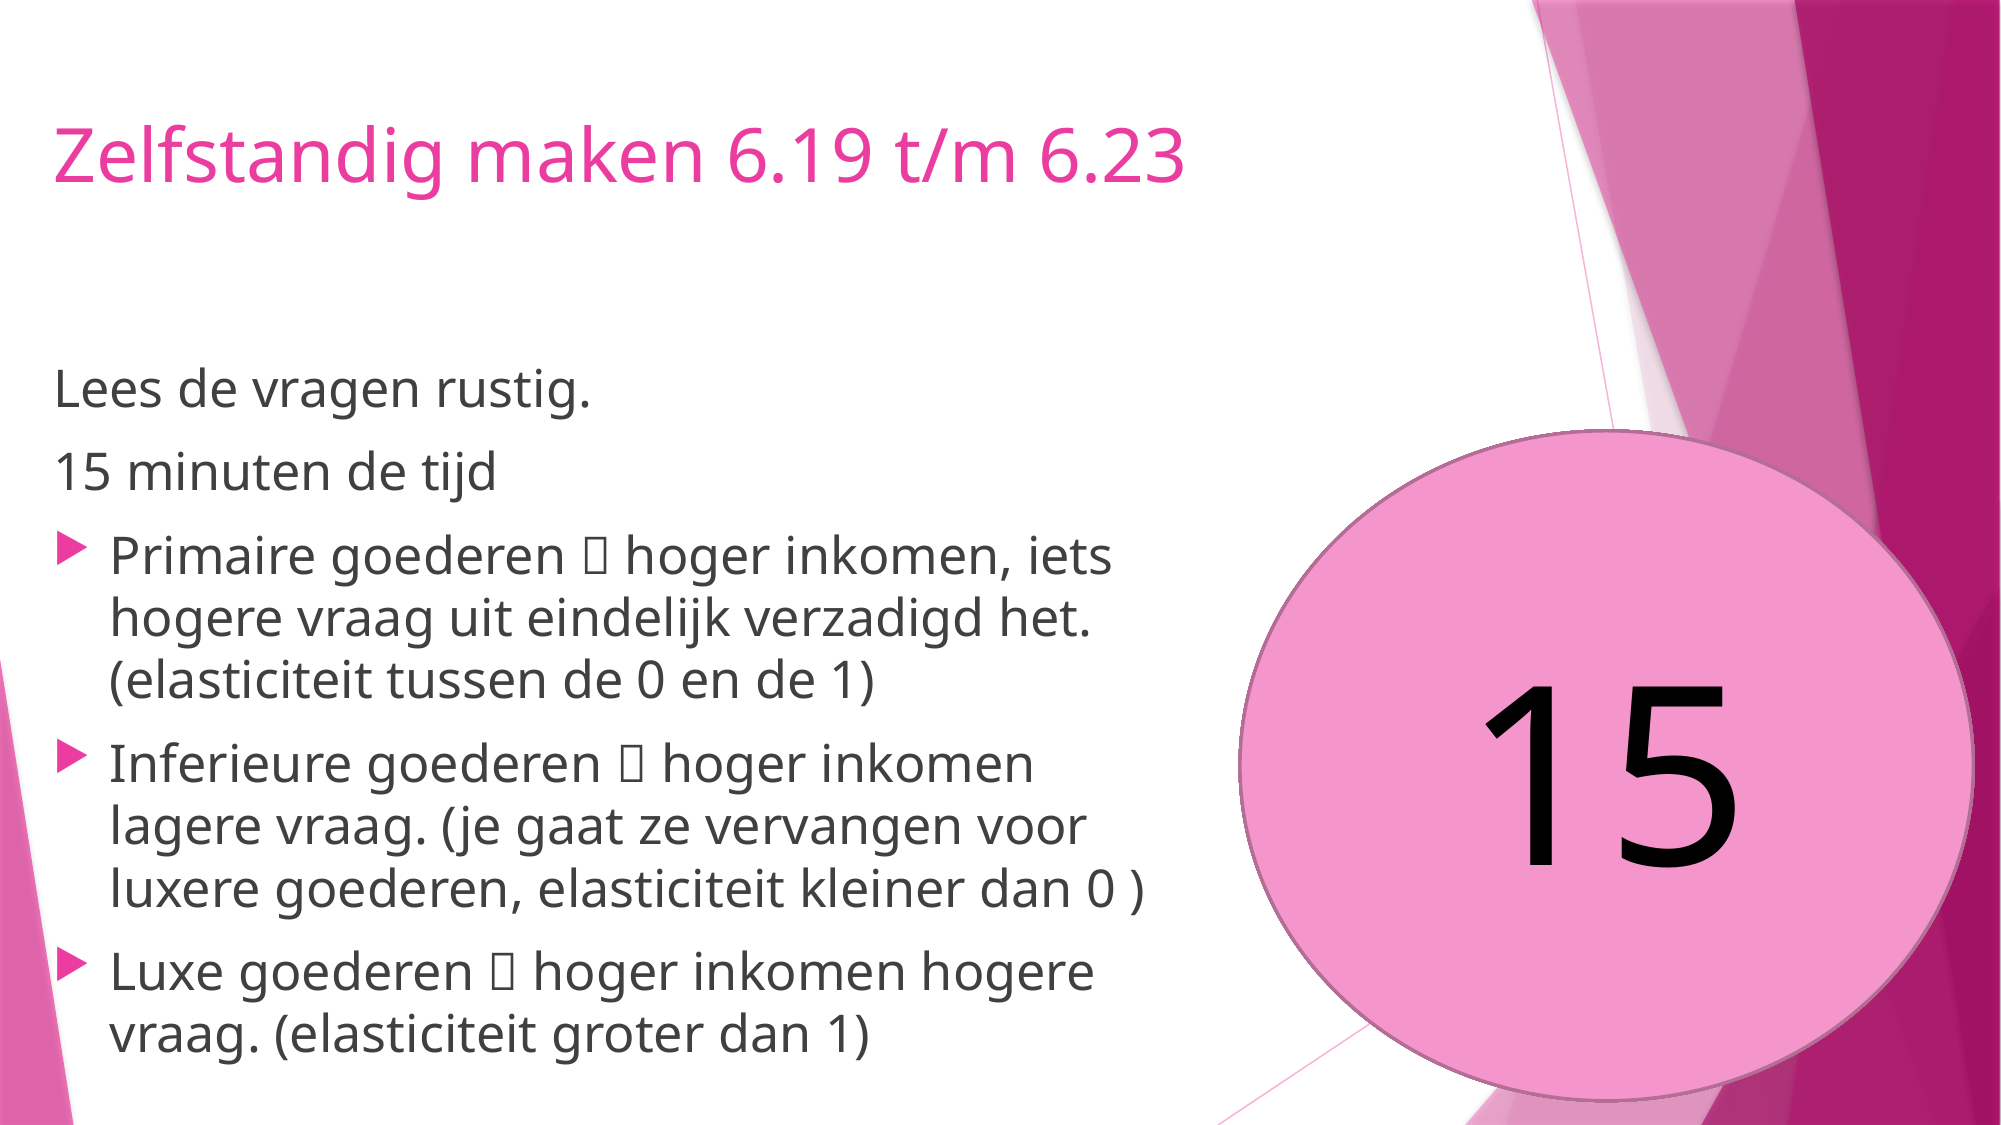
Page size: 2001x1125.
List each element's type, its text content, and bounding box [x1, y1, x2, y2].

list Lees de vragen rustig. 15 minuten de tijd Primaire goederen  hoger inkomen, iets hogere vraag uit eindelijk verzadigd het. (elasticiteit tussen de 0 en de 1) Inferieure goederen  hoger inkomen lagere vraag. (je gaat ze vervangen voor luxere goederen, elasticiteit kleiner dan 0 ) Luxe goederen  hoger inkomen hogere vraag. (elasticiteit groter dan 1) [38, 348, 1169, 1078]
text_box 15 [1238, 429, 1975, 1103]
title Zelfstandig maken 6.19 t/m 6.23 [38, 99, 1614, 317]
